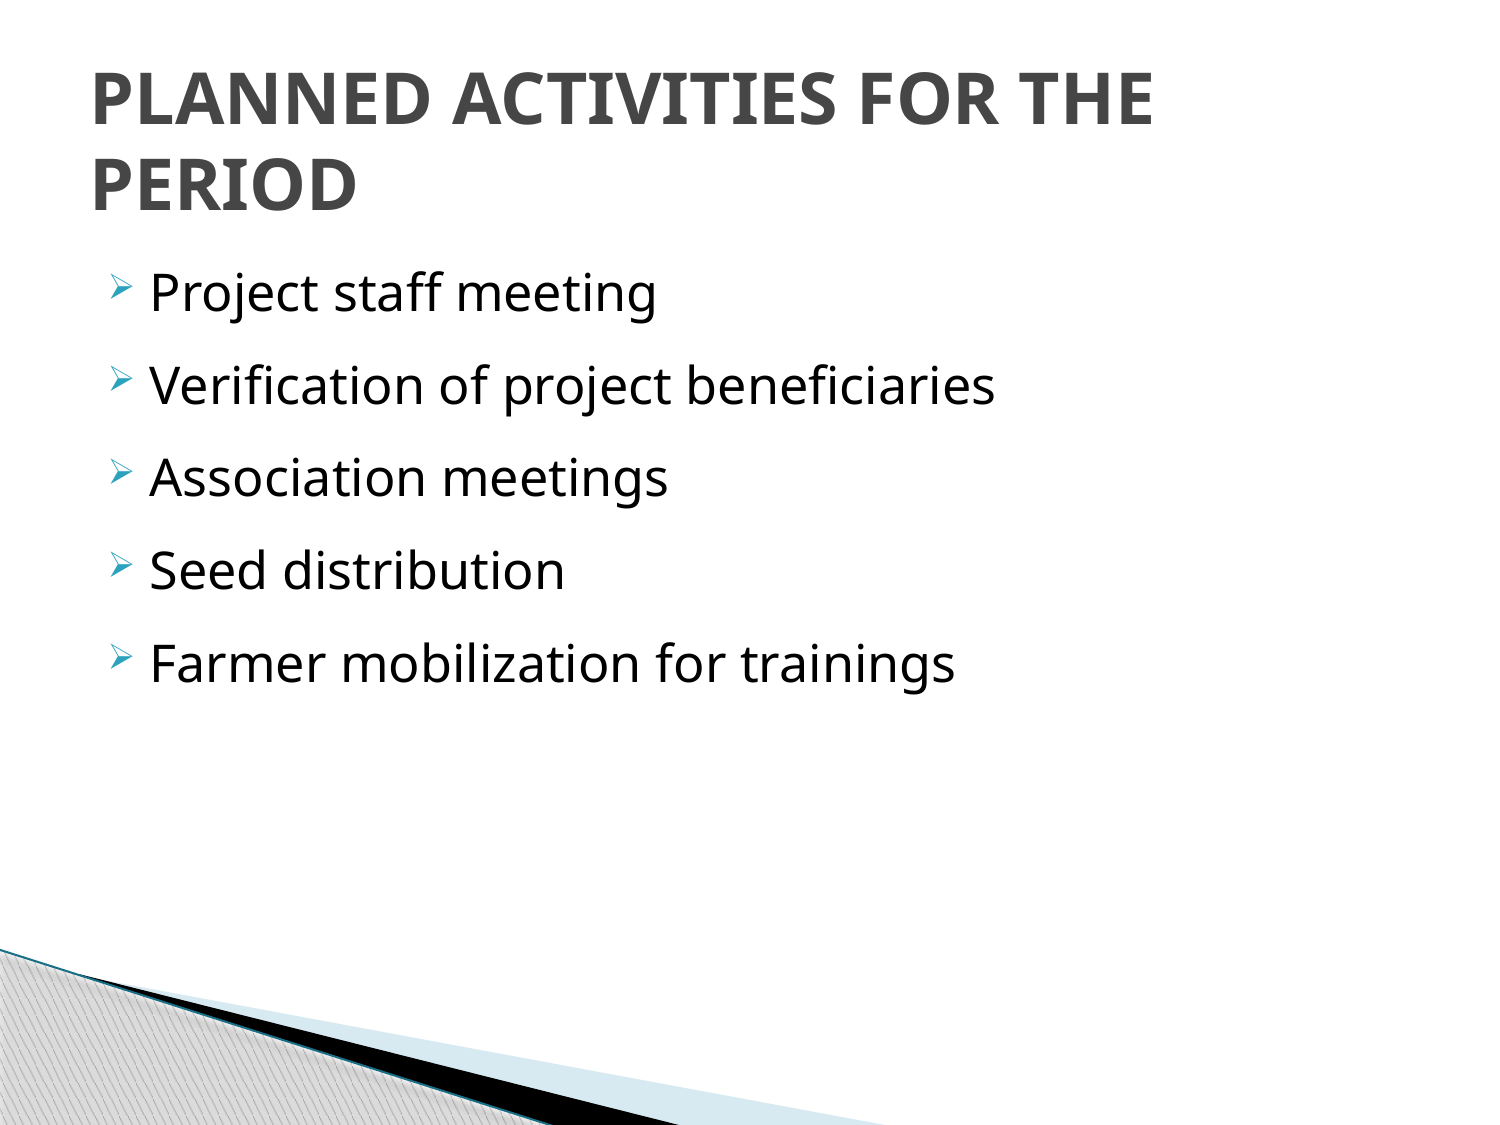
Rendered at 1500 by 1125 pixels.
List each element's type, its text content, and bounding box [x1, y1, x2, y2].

list Project staff meeting Verification of project beneficiaries Association meetings Seed distribution Farmer mobilization for trainings [75, 243, 1425, 986]
title PLANNED ACTIVITIES FOR THE PERIOD [75, 45, 1425, 233]
